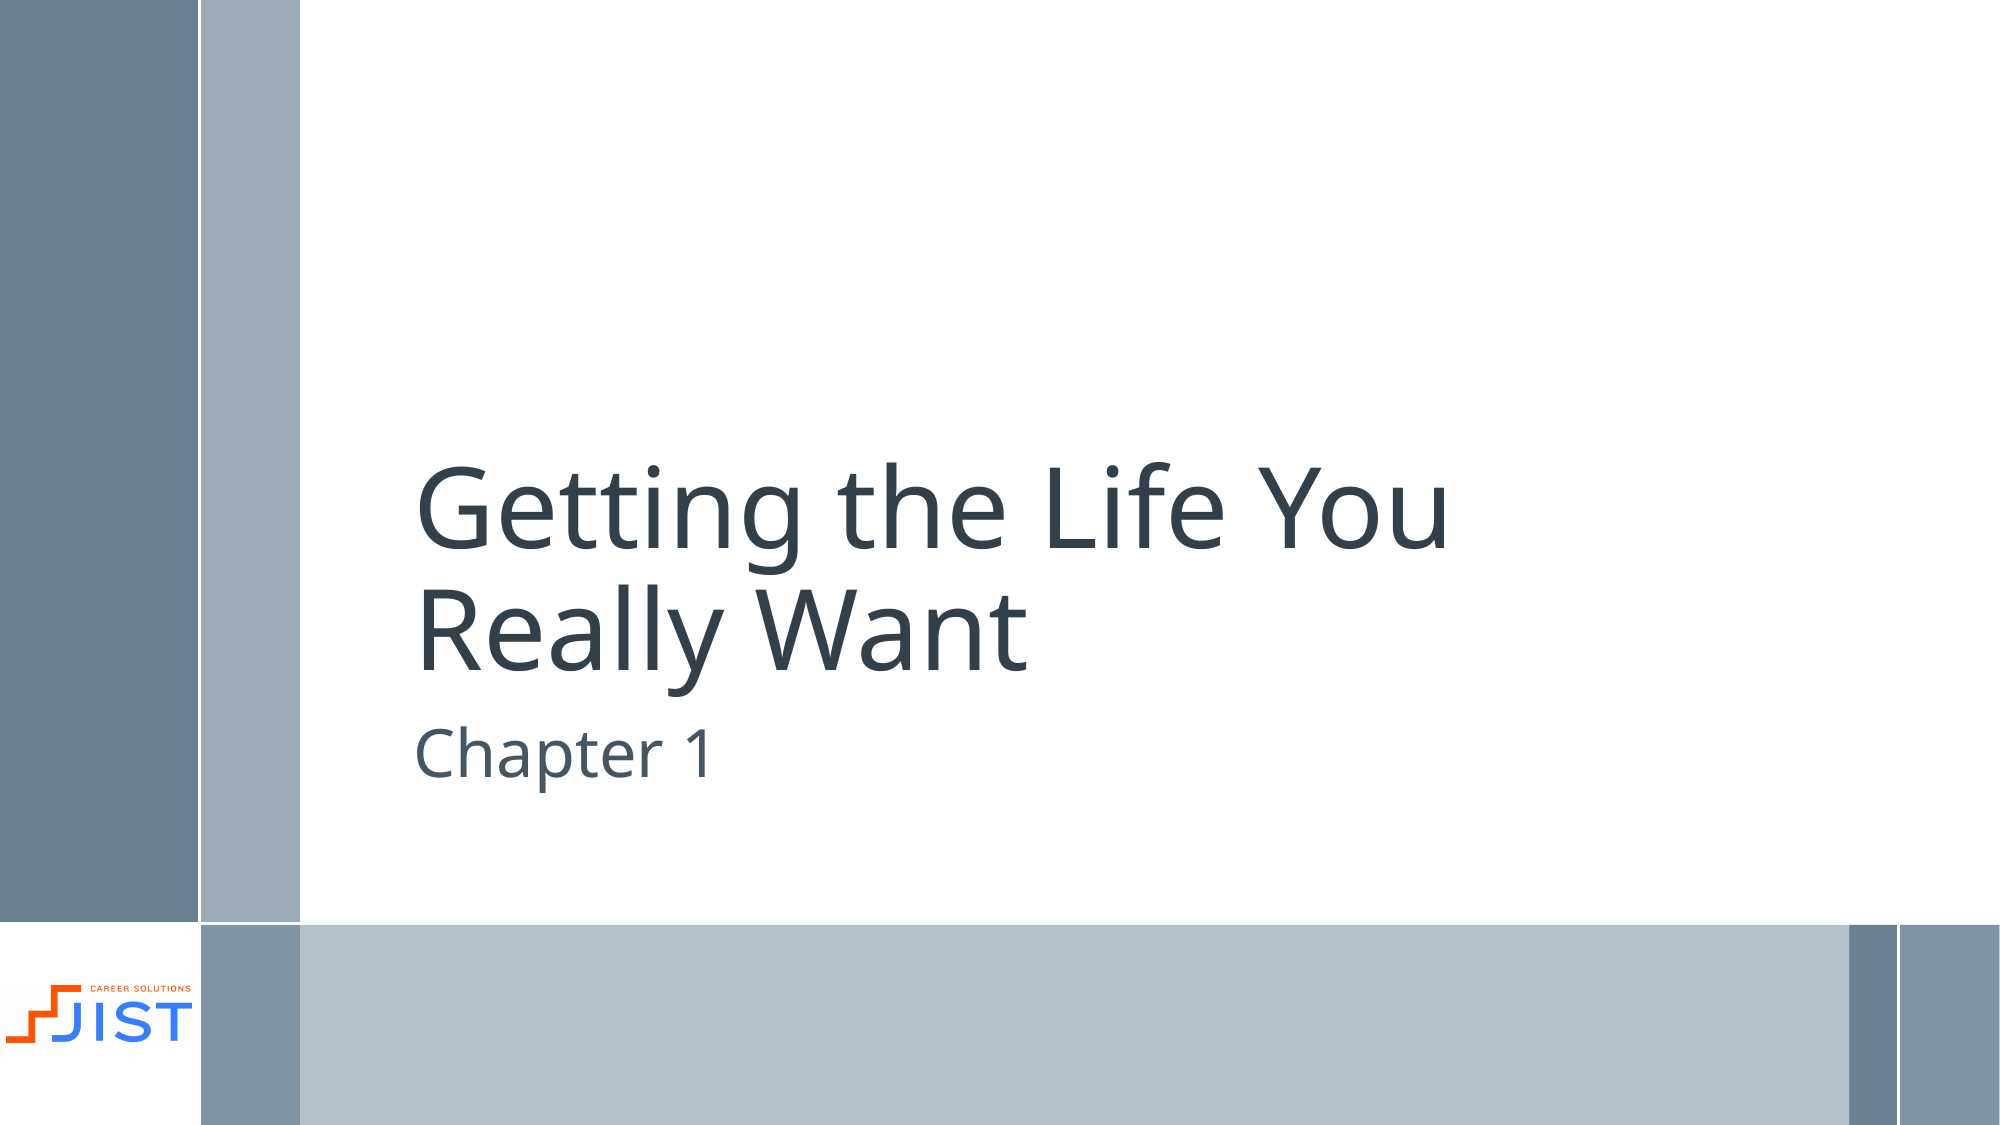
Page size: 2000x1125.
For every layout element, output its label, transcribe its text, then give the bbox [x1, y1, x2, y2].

title Getting the Life You Really Want [398, 262, 1765, 703]
subtitle Chapter 1 [398, 712, 1632, 896]
picture [6, 985, 192, 1043]
